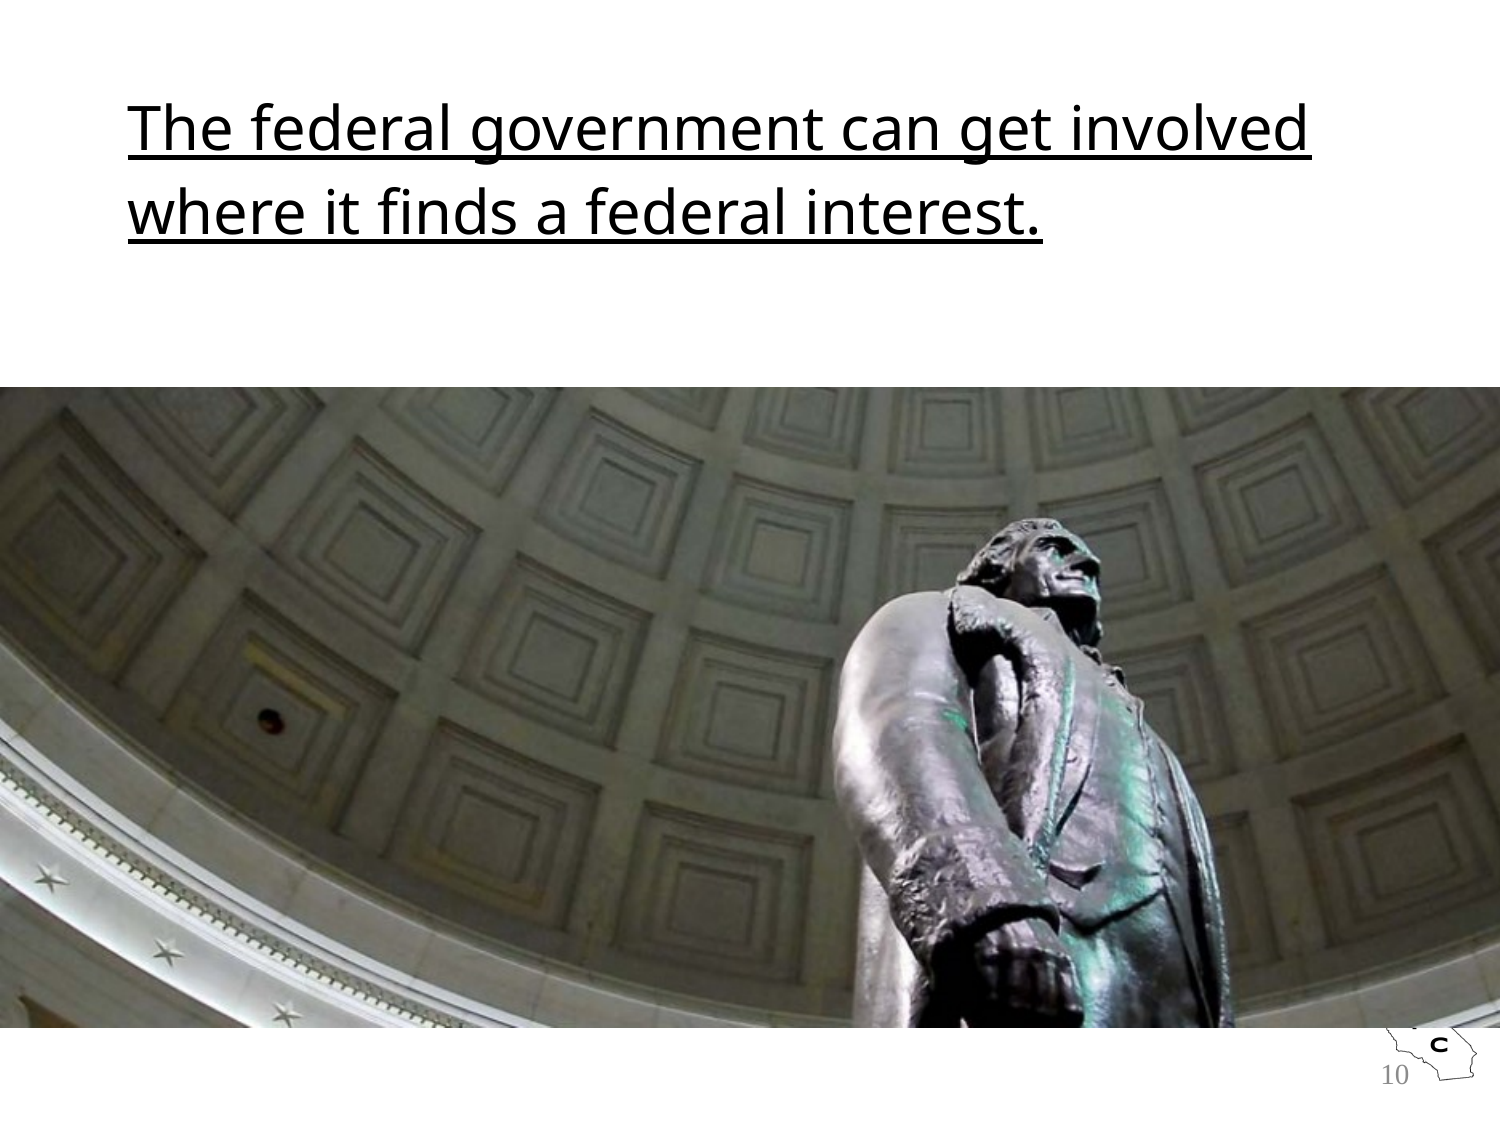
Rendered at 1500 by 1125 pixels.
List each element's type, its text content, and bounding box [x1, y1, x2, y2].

slide_number 10 [1074, 1042, 1425, 1103]
picture [0, 387, 1500, 1085]
title The federal government can get involved where it finds a federal interest. [112, 75, 1388, 263]
